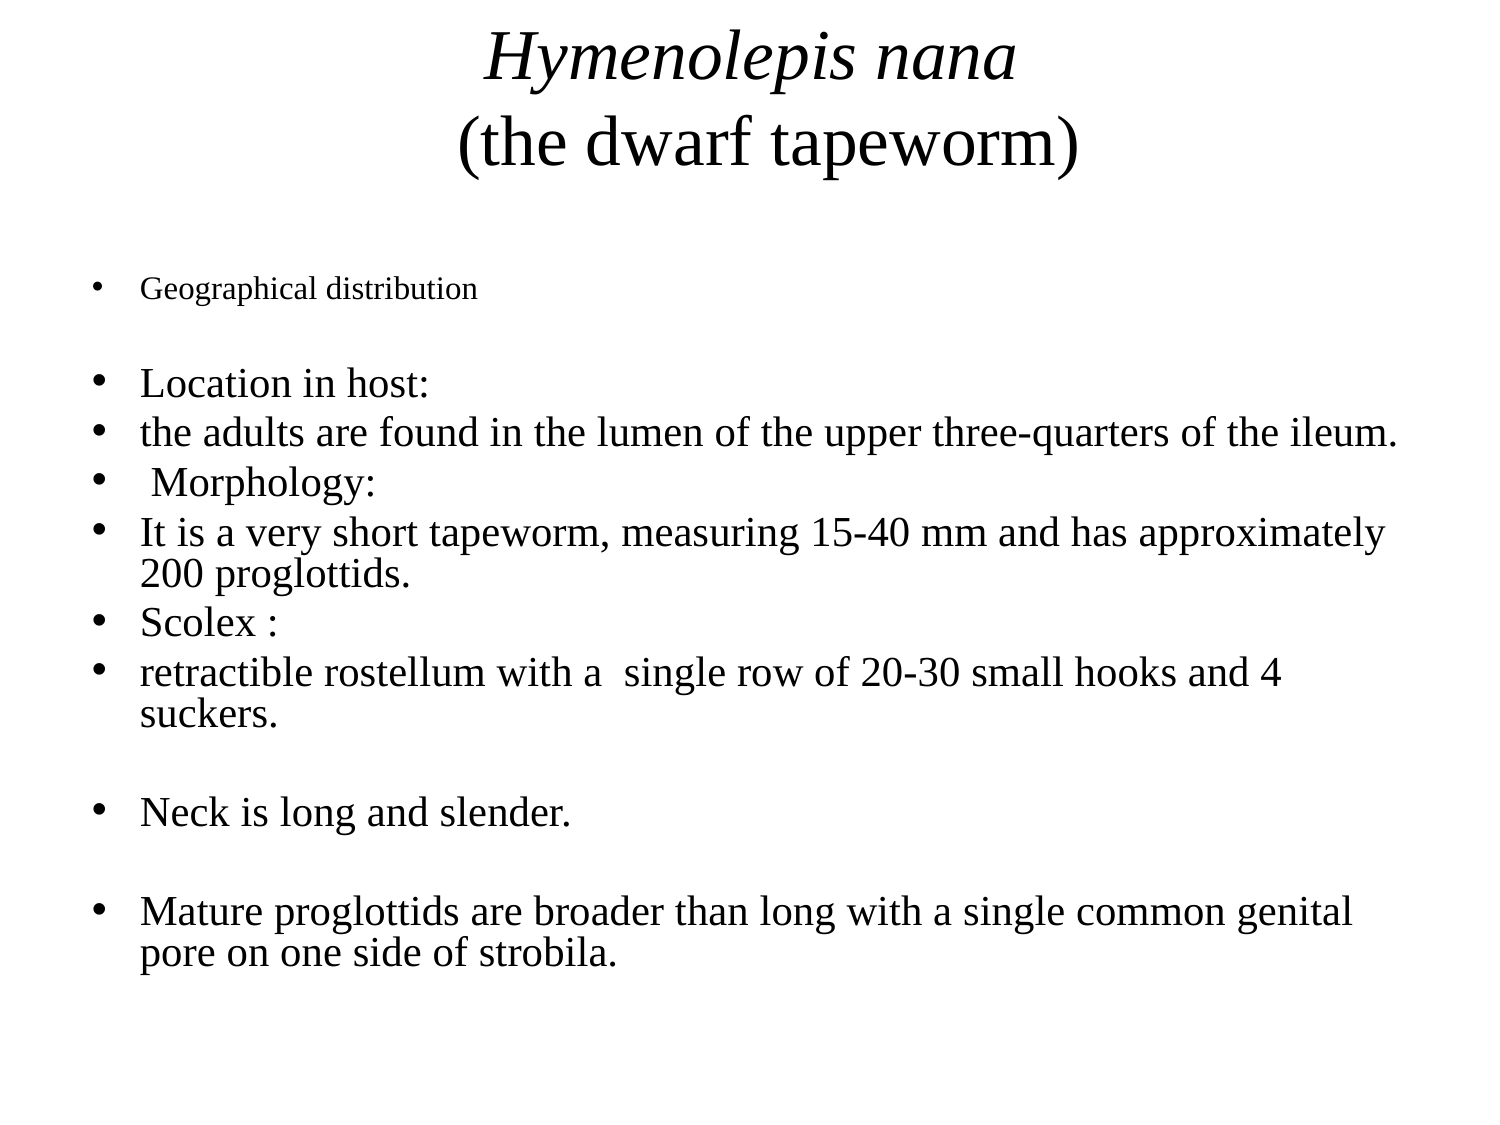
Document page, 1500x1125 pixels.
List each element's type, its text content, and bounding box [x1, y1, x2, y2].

list Geographical distribution Location in host: the adults are found in the lumen of the upper three-quarters of the ileum. Morphology: It is a very short tapeworm, measuring 15-40 mm and has approximately 200 proglottids. Scolex : retractible rostellum with a single row of 20-30 small hooks and 4 suckers. Neck is long and slender. Mature proglottids are broader than long with a single common genital pore on one side of strobila. [76, 267, 1427, 1005]
title Hymenolepis nana (the dwarf tapeworm) [76, 0, 1427, 188]
